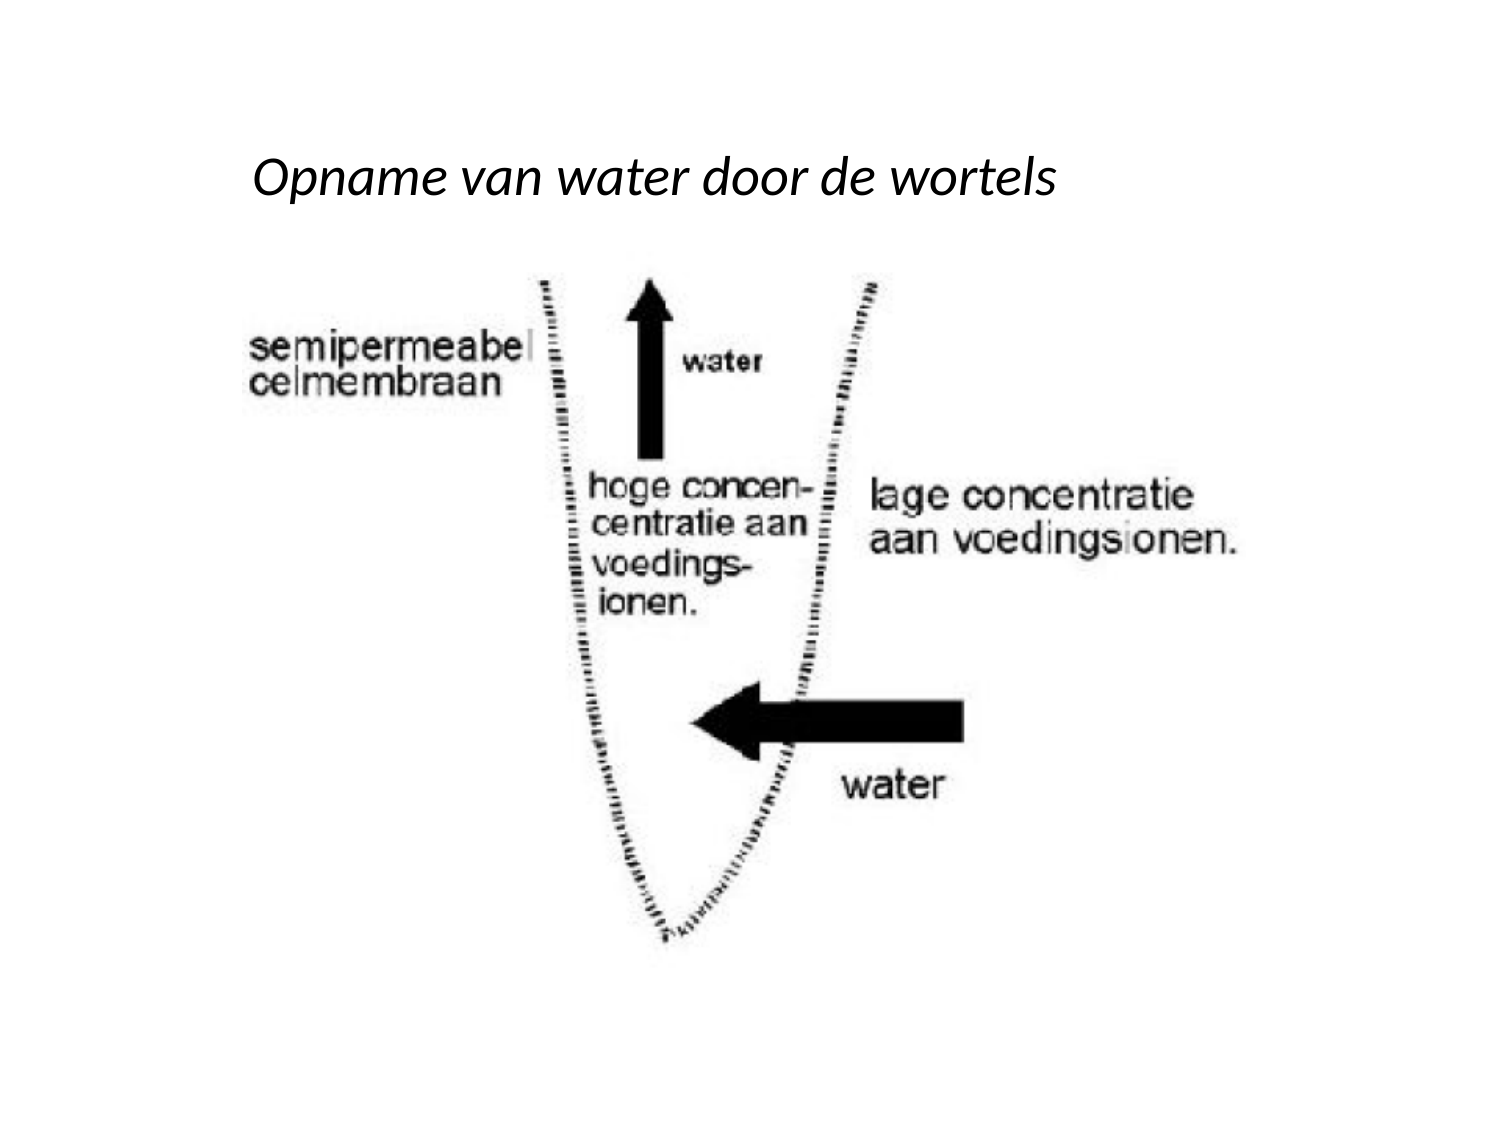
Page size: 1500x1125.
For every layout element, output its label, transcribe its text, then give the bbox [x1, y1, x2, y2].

title Opname van water door de wortels [112, 101, 1199, 244]
picture [241, 243, 1246, 977]
